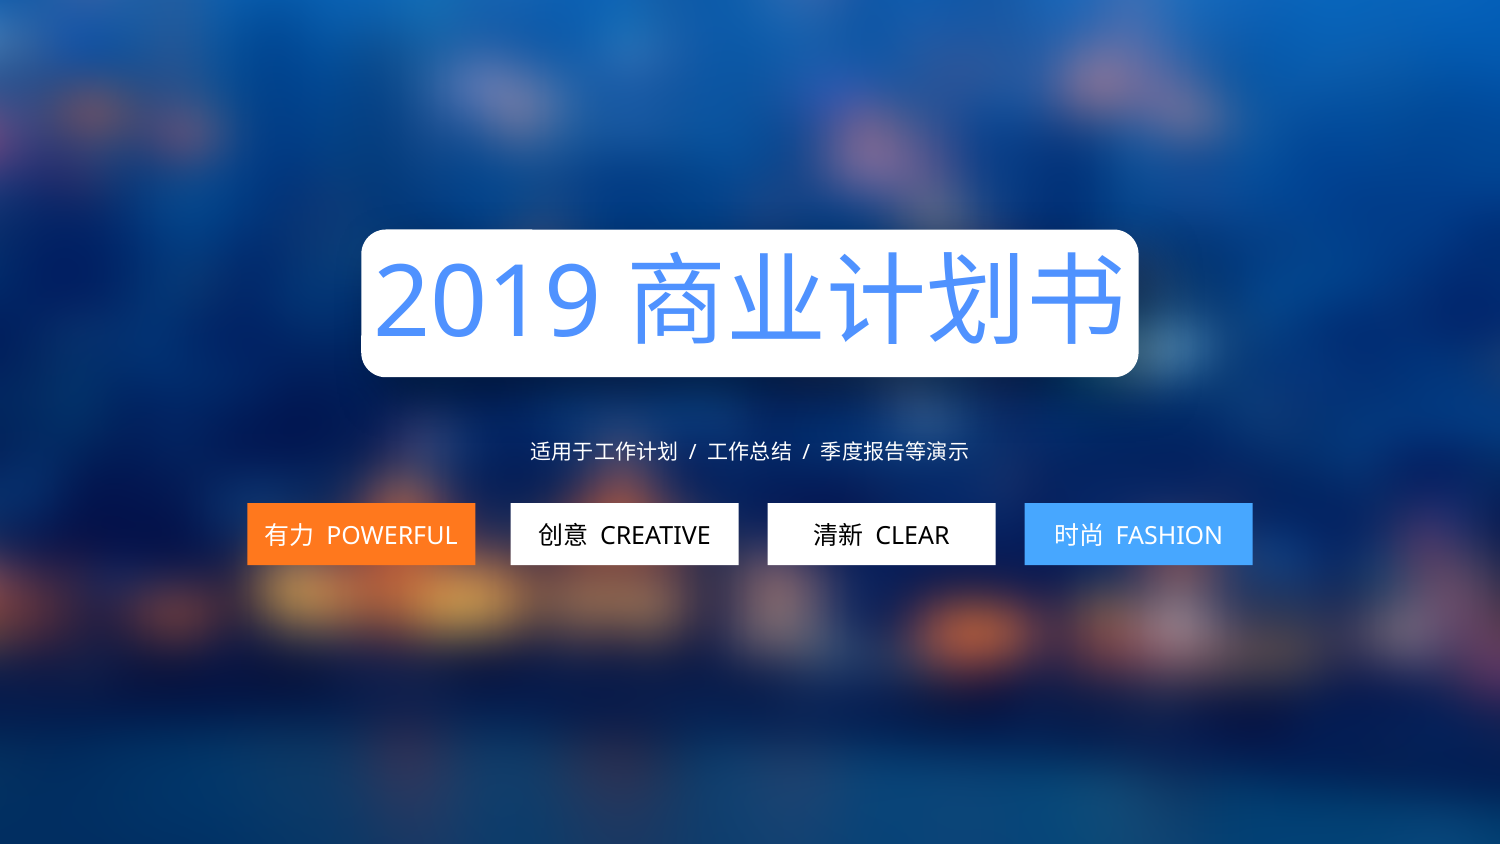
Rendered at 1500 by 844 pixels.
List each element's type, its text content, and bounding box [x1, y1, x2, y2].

text_box 时尚 FASHION [1024, 502, 1254, 566]
picture [0, 0, 1500, 844]
text_box 清新 CLEAR [767, 502, 997, 566]
text_box 有力 POWERFUL [246, 502, 476, 566]
text_box 创意 CREATIVE [510, 502, 740, 566]
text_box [361, 229, 1139, 378]
text_box 适用于工作计划 / 工作总结 / 季度报告等演示 [515, 430, 985, 471]
